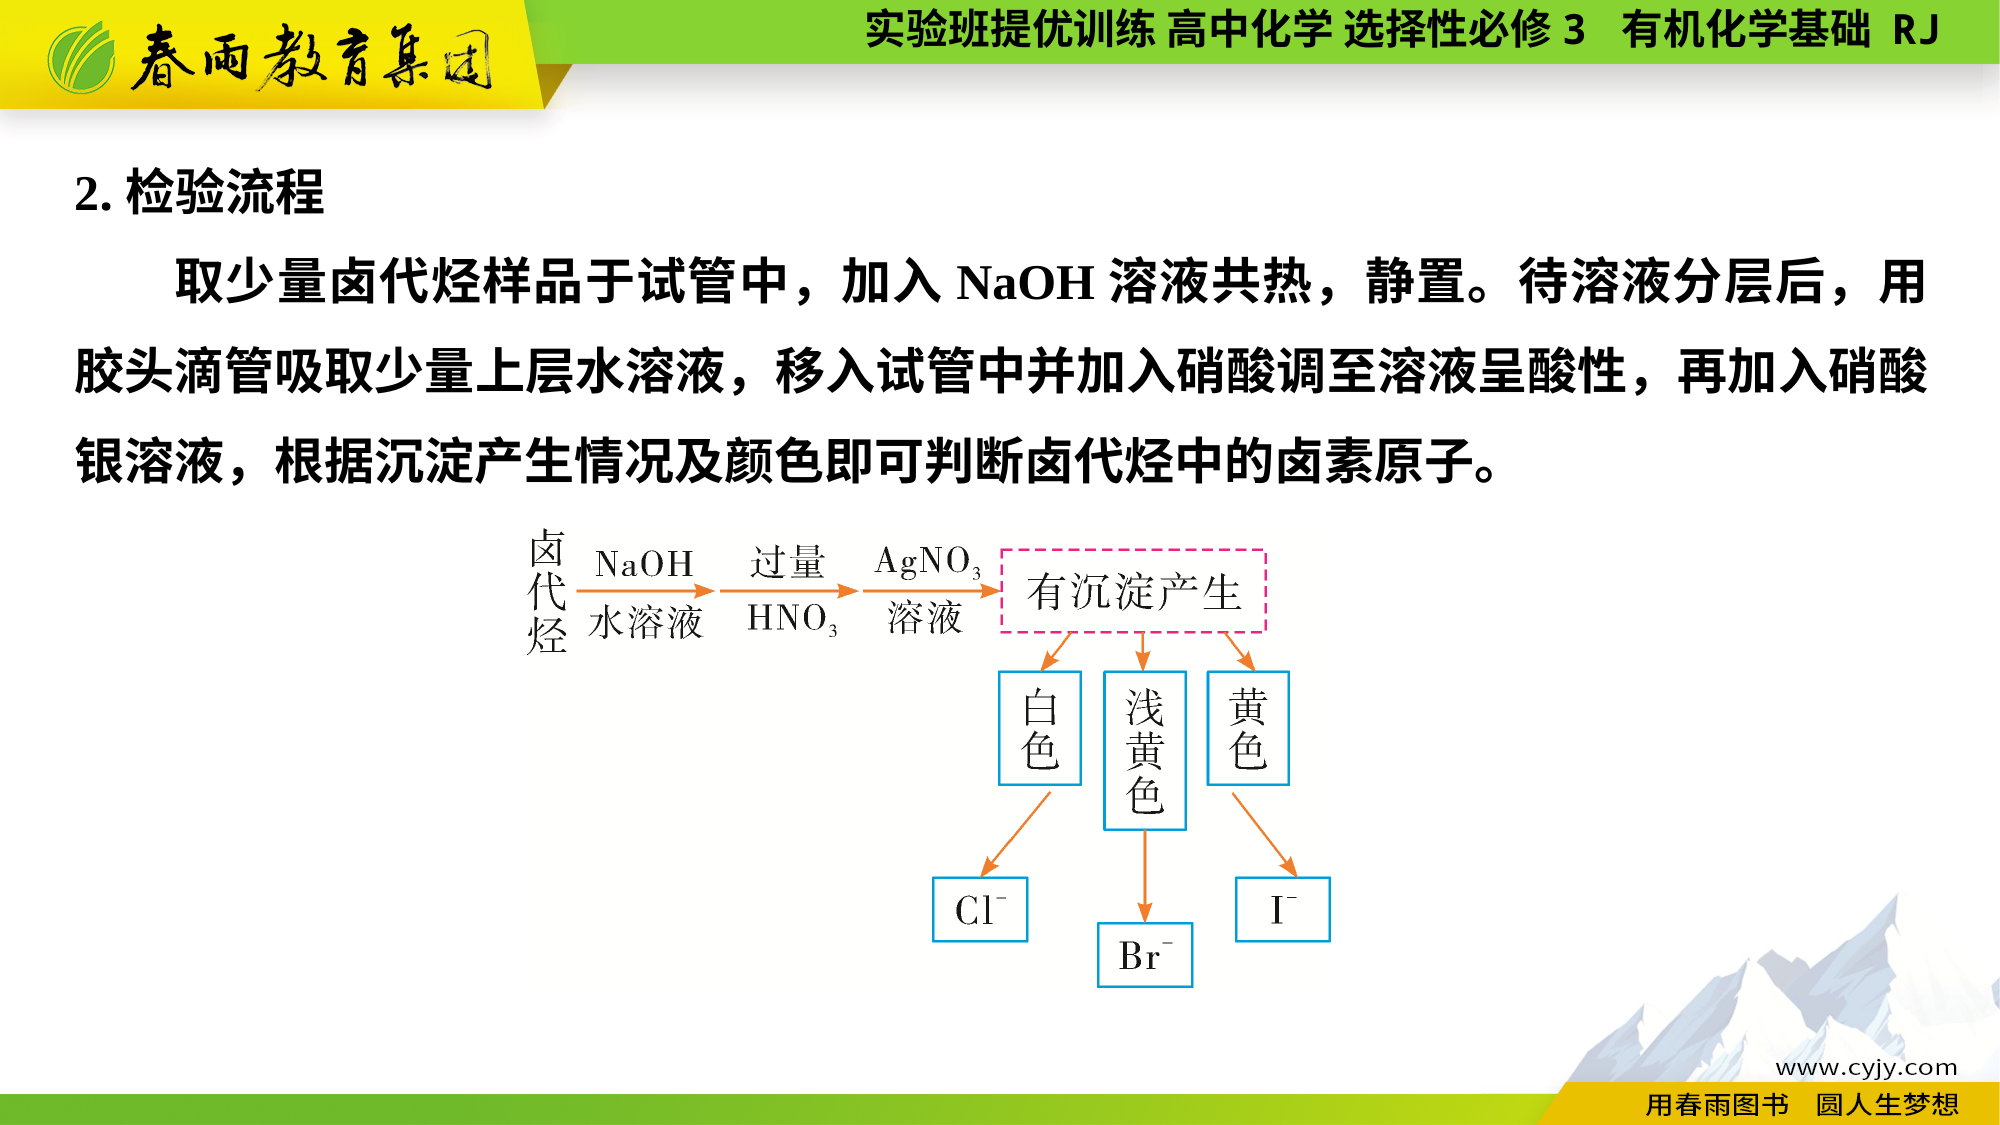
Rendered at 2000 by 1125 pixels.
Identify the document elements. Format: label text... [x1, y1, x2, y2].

list 2.检验流程 取少量卤代烃样品于试管中，加入NaOH溶液共热，静置。待溶液分层后，用胶头滴管吸取少量上层水溶液，移入试管中并加入硝酸调至溶液呈酸性，再加入硝酸银溶液，根据沉淀产生情况及颜色即可判断卤代烃中的卤素原子。 [59, 122, 1944, 490]
picture [0, 0, 2000, 1125]
